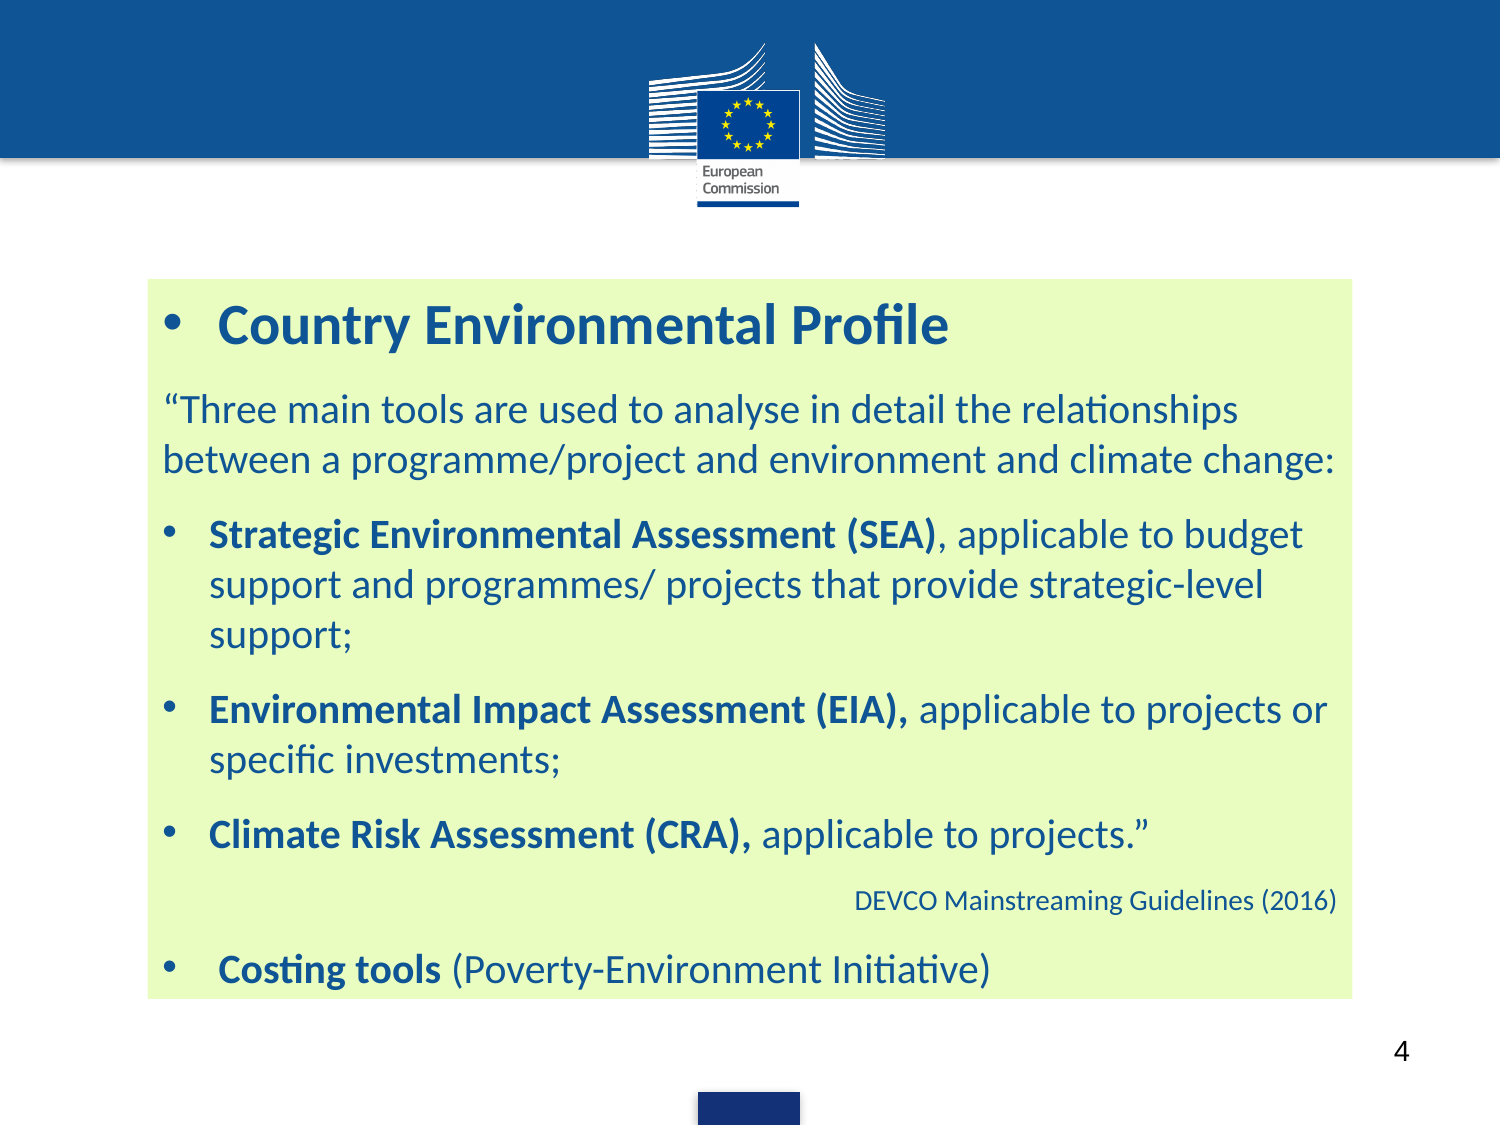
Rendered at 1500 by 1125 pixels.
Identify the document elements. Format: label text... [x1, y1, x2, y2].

slide_number 4 [1074, 1024, 1426, 1103]
picture [649, 42, 885, 208]
text_box Country Environmental Profile “Three main tools are used to analyse in detail the relationships between a programme/project and environment and climate change: Strategic Environmental Assessment (SEA), applicable to budget support and programmes/ projects that provide strategic-level support; Environmental Impact Assessment (EIA), applicable to projects or specific investments; Climate Risk Assessment (CRA), applicable to projects.” DEVCO Mainstreaming Guidelines (2016) Costing tools (Poverty-Environment Initiative) [147, 279, 1353, 999]
